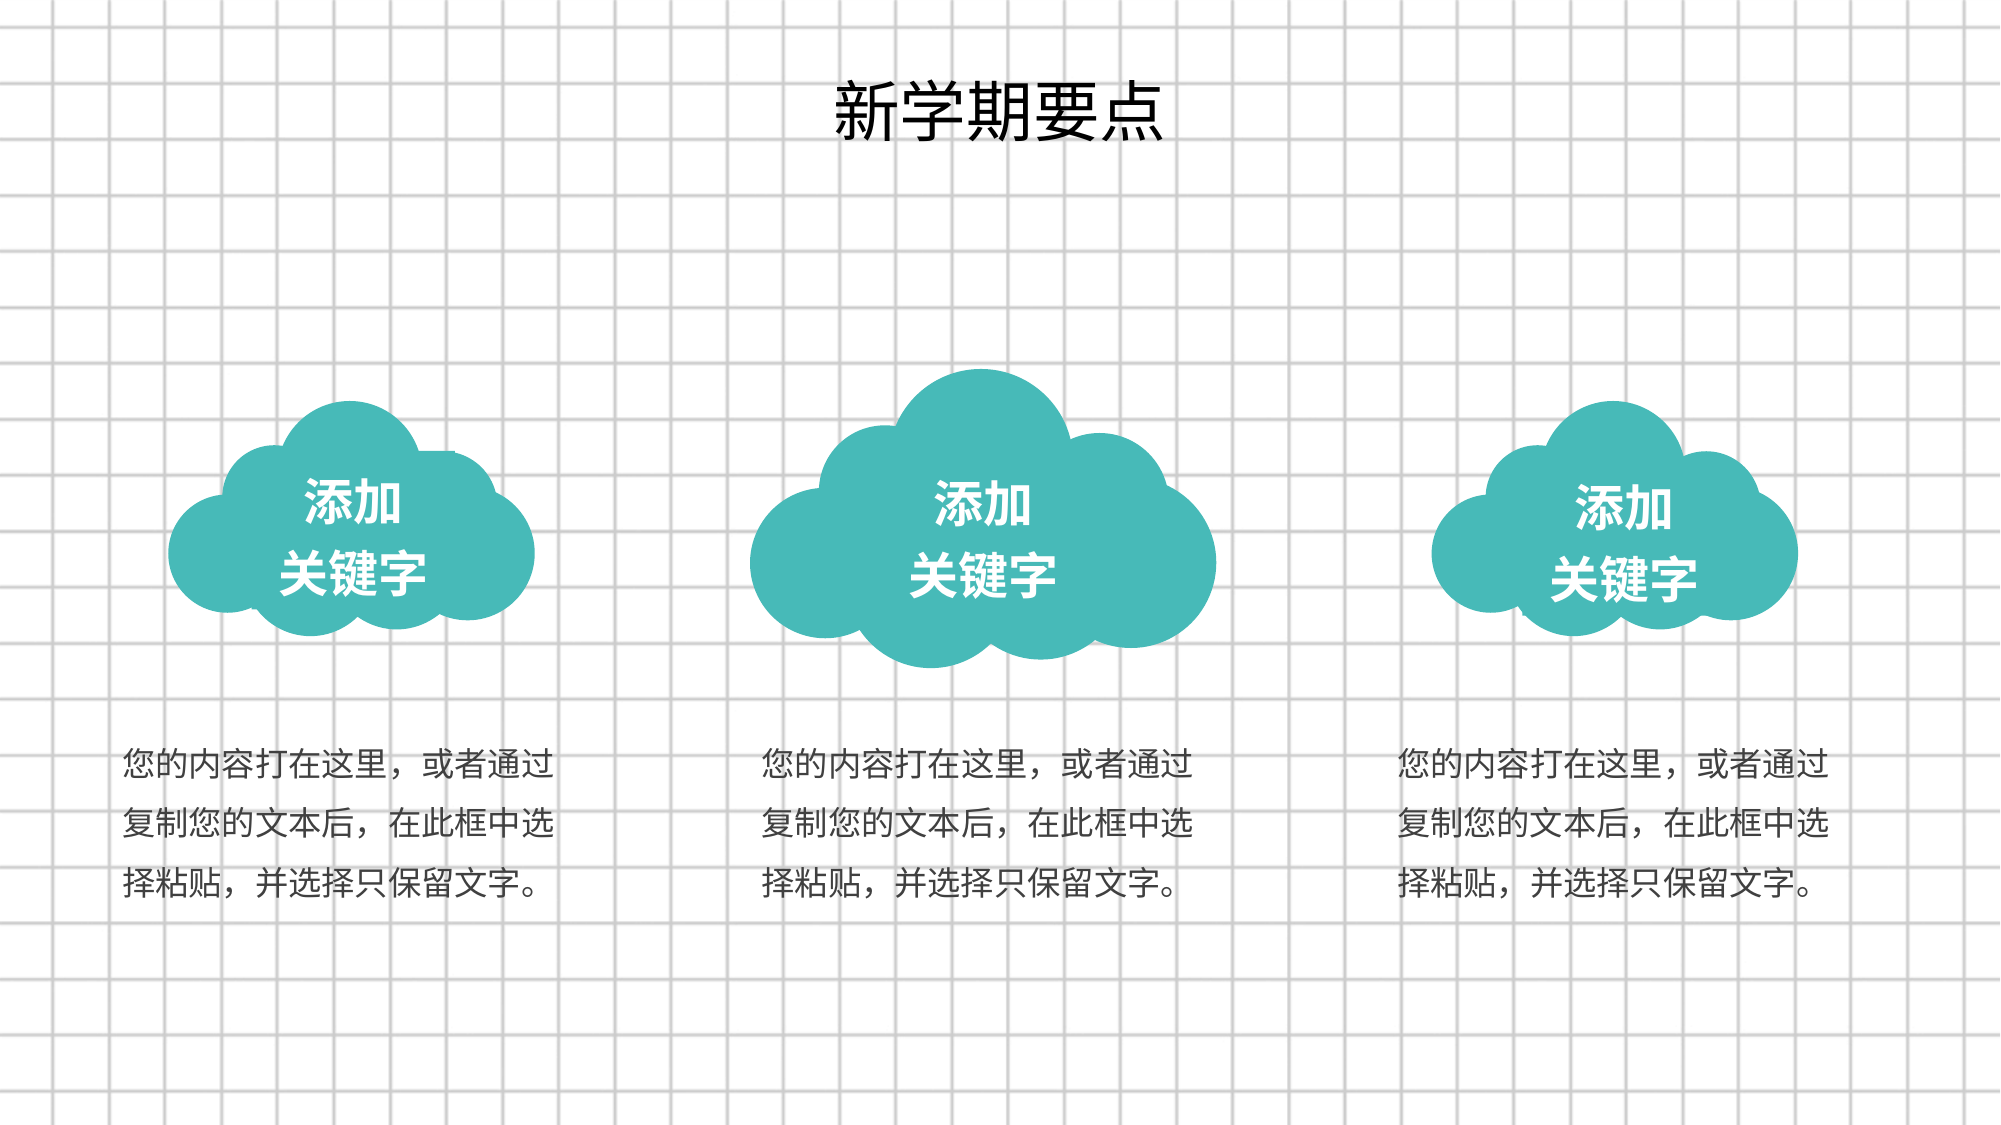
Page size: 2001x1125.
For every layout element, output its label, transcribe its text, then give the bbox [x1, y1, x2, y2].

text_box 您的内容打在这里，或者通过复制您的文本后，在此框中选择粘贴，并选择只保留文字。 [107, 715, 592, 910]
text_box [595, 62, 1405, 209]
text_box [1431, 400, 1799, 637]
text_box 您的内容打在这里，或者通过复制您的文本后，在此框中选择粘贴，并选择只保留文字。 [1382, 715, 1867, 910]
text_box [749, 368, 1217, 669]
text_box 您的内容打在这里，或者通过复制您的文本后，在此框中选择粘贴，并选择只保留文字。 [746, 715, 1228, 910]
picture [0, 0, 2001, 1125]
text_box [168, 400, 535, 637]
